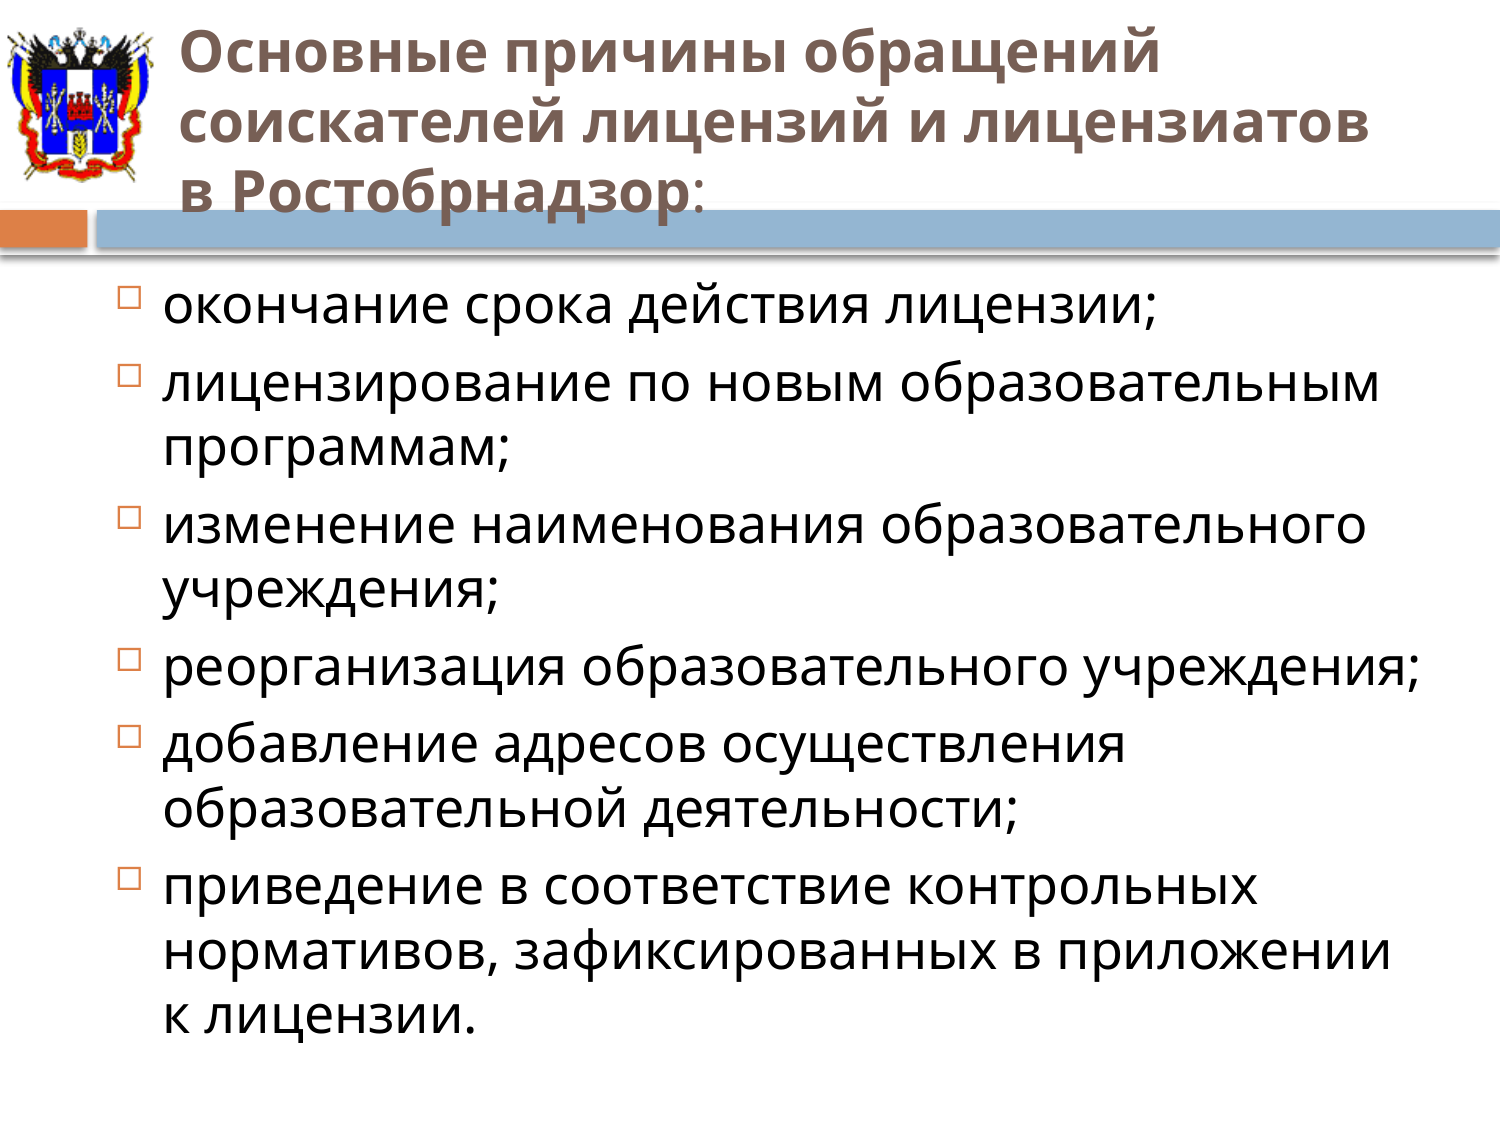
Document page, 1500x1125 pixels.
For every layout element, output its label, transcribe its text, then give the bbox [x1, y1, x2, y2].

list окончание срока действия лицензии; лицензирование по новым образовательным программам; изменение наименования образовательного учреждения; реорганизация образовательного учреждения; добавление адресов осуществления образовательной деятельности; приведение в соответствие контрольных нормативов, зафиксированных в приложении к лицензии. [100, 262, 1438, 1090]
title Основные причины обращений соискателей лицензий и лицензиатов в Ростобрнадзор: [164, 37, 1438, 200]
picture [0, 23, 160, 184]
